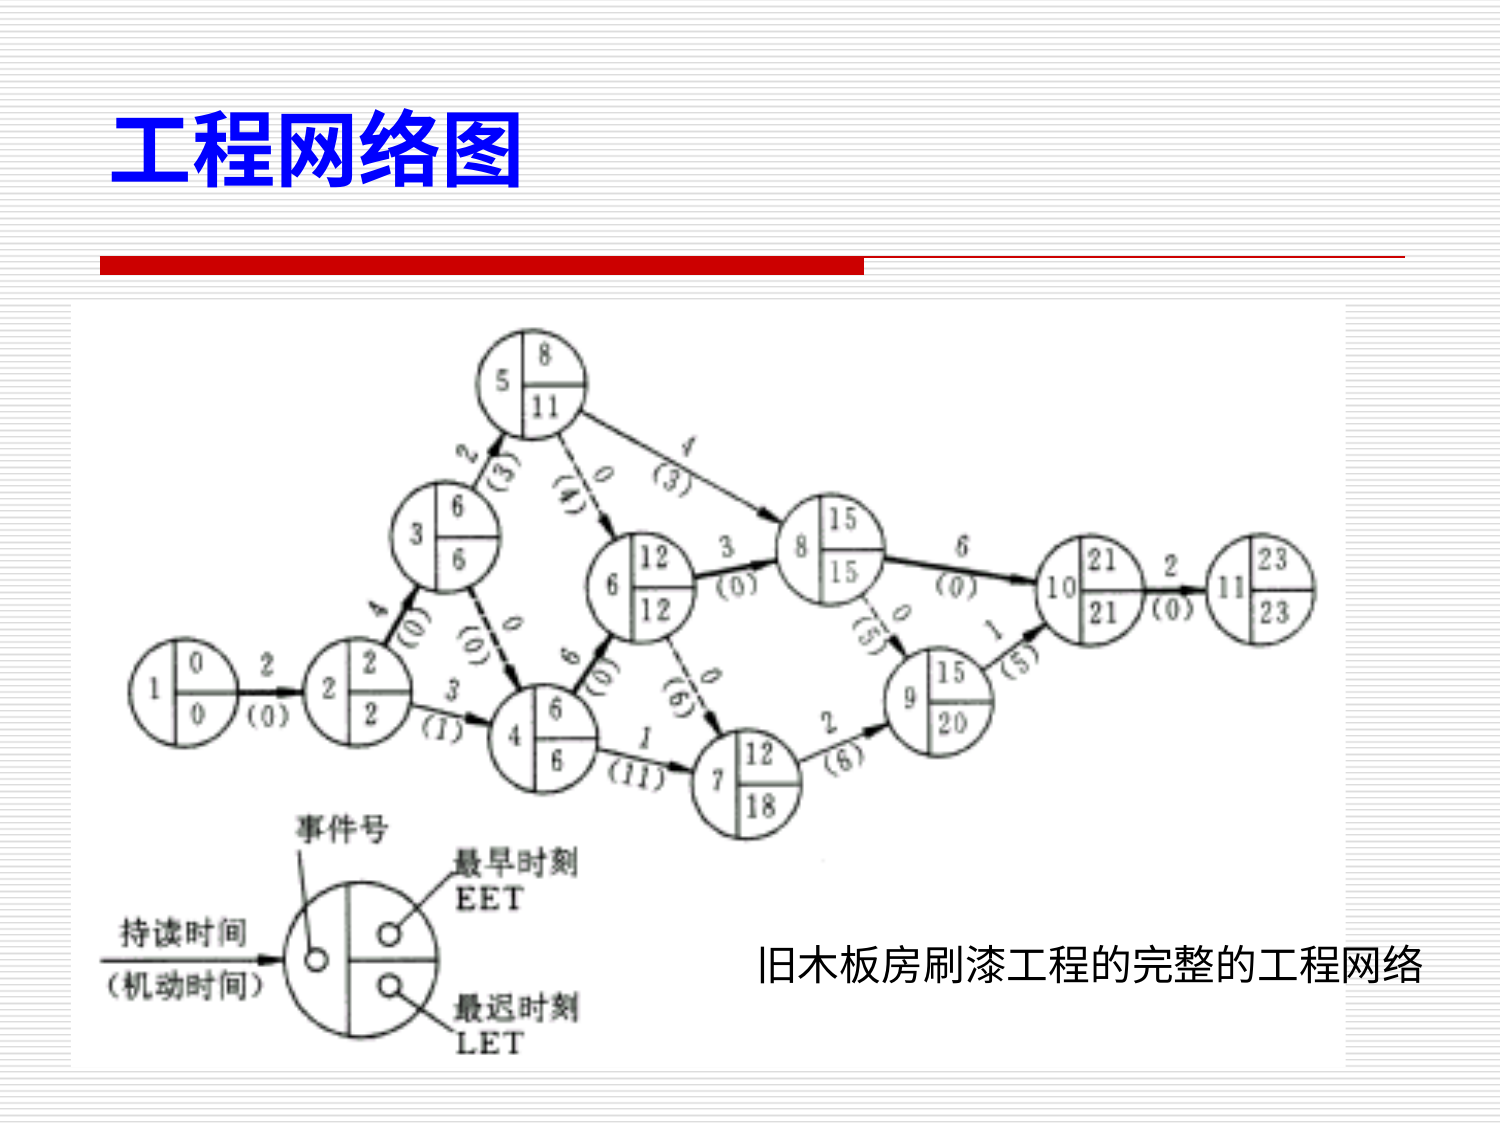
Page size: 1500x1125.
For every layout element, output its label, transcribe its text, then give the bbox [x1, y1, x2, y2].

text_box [70, 303, 1346, 1067]
text_box 工程网络图 [94, 90, 541, 205]
picture [0, 0, 1500, 1125]
text_box 旧木板房刷漆工程的完整的工程网络 [1352, 931, 1500, 997]
